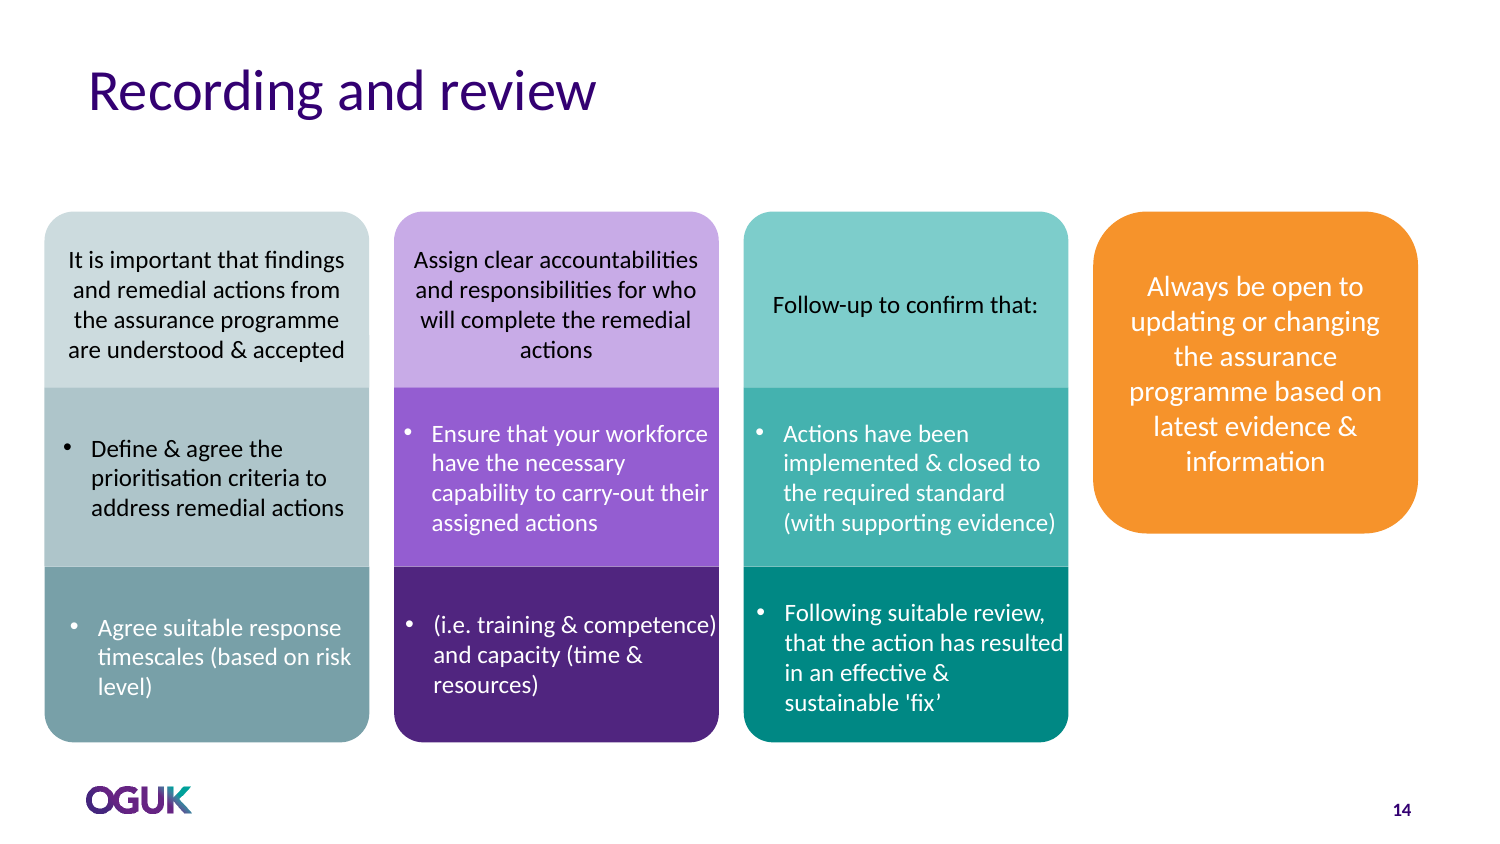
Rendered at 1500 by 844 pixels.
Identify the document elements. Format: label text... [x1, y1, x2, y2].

text_box Follow-up to confirm that: [742, 210, 1070, 389]
text_box Following suitable review, that the action has resulted in an effective & sustainable 'fix’ [756, 568, 1069, 745]
text_box [742, 565, 1070, 739]
text_box Assign clear accountabilities and responsibilities for who will complete the remedial actions [392, 210, 720, 389]
text_box It is important that findings and remedial actions from the assurance programme are understood & accepted [43, 210, 371, 389]
text_box [393, 565, 720, 738]
slide_number 14 [1352, 800, 1412, 818]
text_box Define & agree the prioritisation criteria to address remedial actions [43, 386, 370, 565]
text_box (i.e. training & competence) and capacity (time & resources) [405, 567, 719, 741]
text_box Always be open to updating or changing the assurance programme based on latest evidence & information [1092, 210, 1420, 535]
text_box Actions have been implemented & closed to the required standard (with supporting evidence) [743, 386, 1069, 565]
text_box [43, 565, 371, 743]
text_box Ensure that your workforce have the necessary capability to carry-out their assigned actions [393, 386, 720, 565]
picture [76, 778, 200, 822]
title Recording and review [88, 38, 1412, 145]
text_box Agree suitable response timescales (based on risk level) [69, 567, 370, 745]
